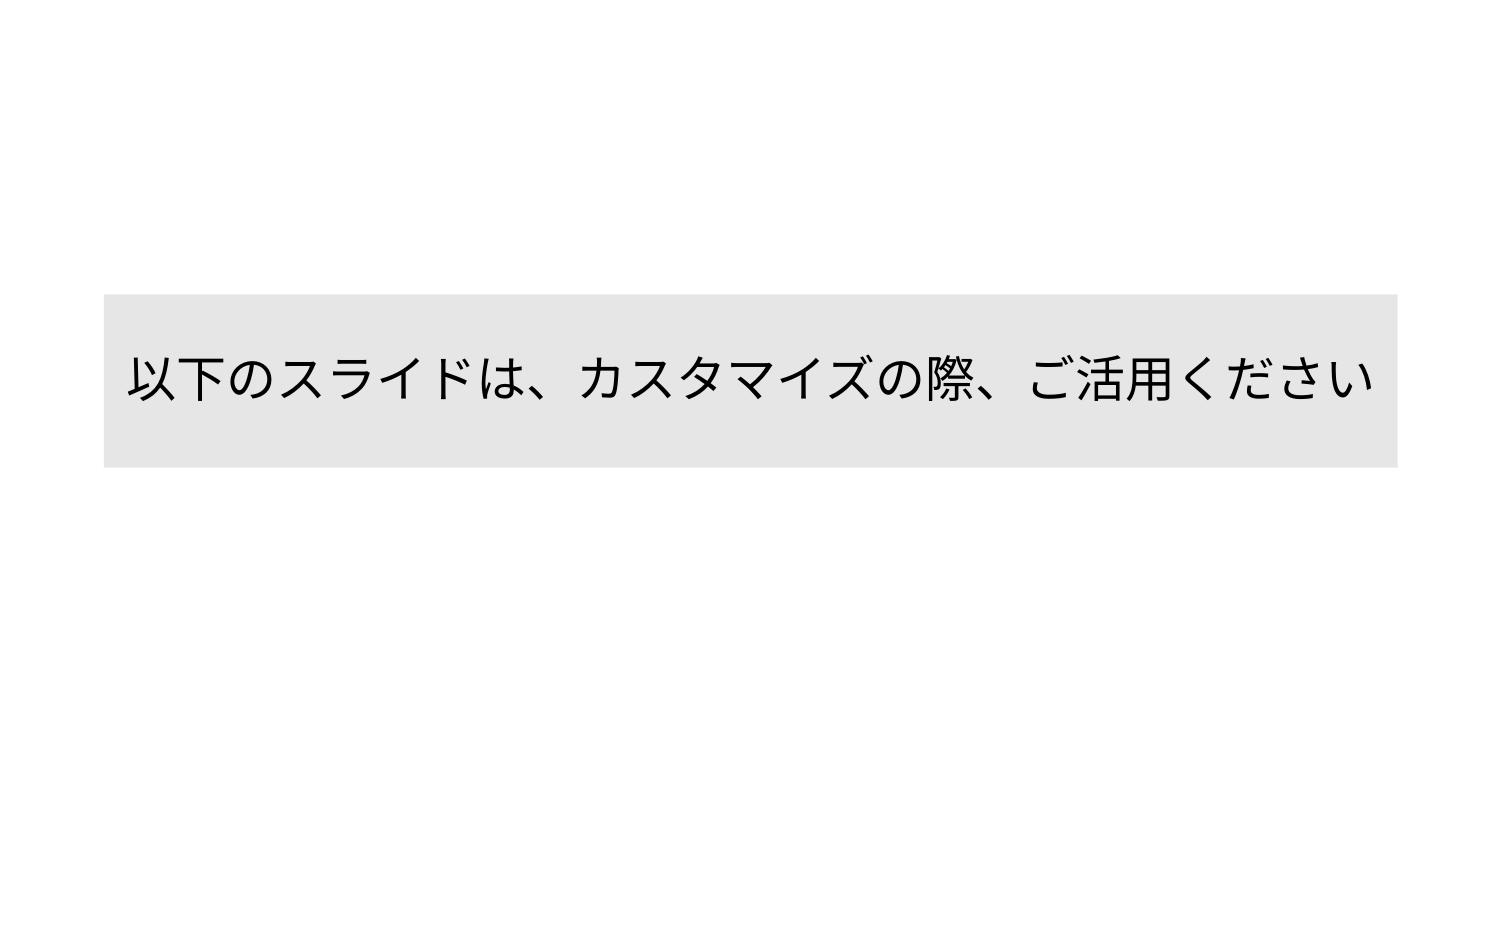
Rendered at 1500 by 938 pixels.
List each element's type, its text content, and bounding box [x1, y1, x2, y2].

title 以下のスライドは、カスタマイズの際、ご活用ください [103, 294, 1398, 468]
